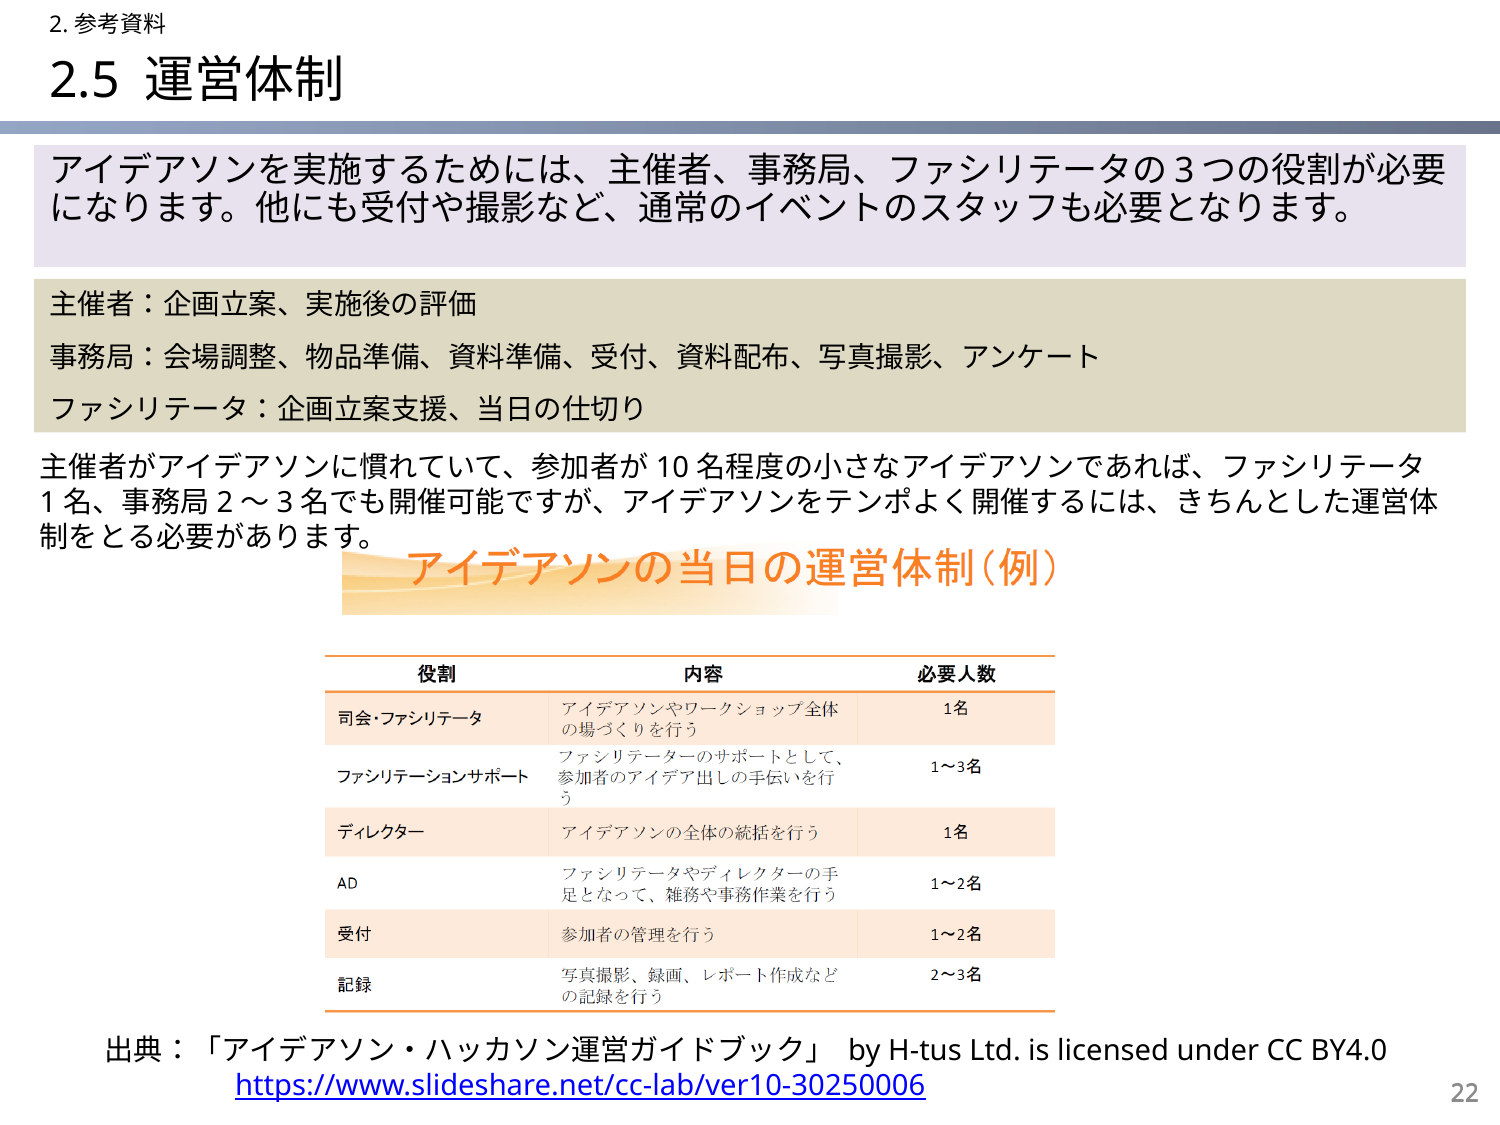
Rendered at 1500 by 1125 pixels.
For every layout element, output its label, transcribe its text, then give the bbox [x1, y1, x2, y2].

list アイデアソンを実施するためには、主催者、事務局、ファシリテータの3つの役割が必要になります。他にも受付や撮影など、通常のイベントのスタッフも必要となります。 [34, 145, 1466, 268]
list 主催者：企画立案、実施後の評価 事務局：会場調整、物品準備、資料準備、受付、資料配布、写真撮影、アンケート ファシリテータ：企画立案支援、当日の仕切り [34, 278, 1466, 433]
slide_number 22 [1411, 1070, 1495, 1118]
text_box 出典：「アイデアソン・ハッカソン運営ガイドブック」 by H-tus Ltd. is licensed under CC BY4.0 https://www.slideshare.net/cc-lab/ver10-30250006 [90, 1024, 1410, 1114]
text_box 主催者がアイデアソンに慣れていて、参加者が10名程度の小さなアイデアソンであれば、ファシリテータ1名、事務局2～3名でも開催可能ですが、アイデアソンをテンポよく開催するには、きちんとした運営体制をとる必要があります。 [24, 441, 1462, 561]
title 2.5 運営体制 [34, 46, 1275, 116]
list 2.参考資料 [34, 4, 1271, 41]
picture [289, 507, 1093, 1021]
